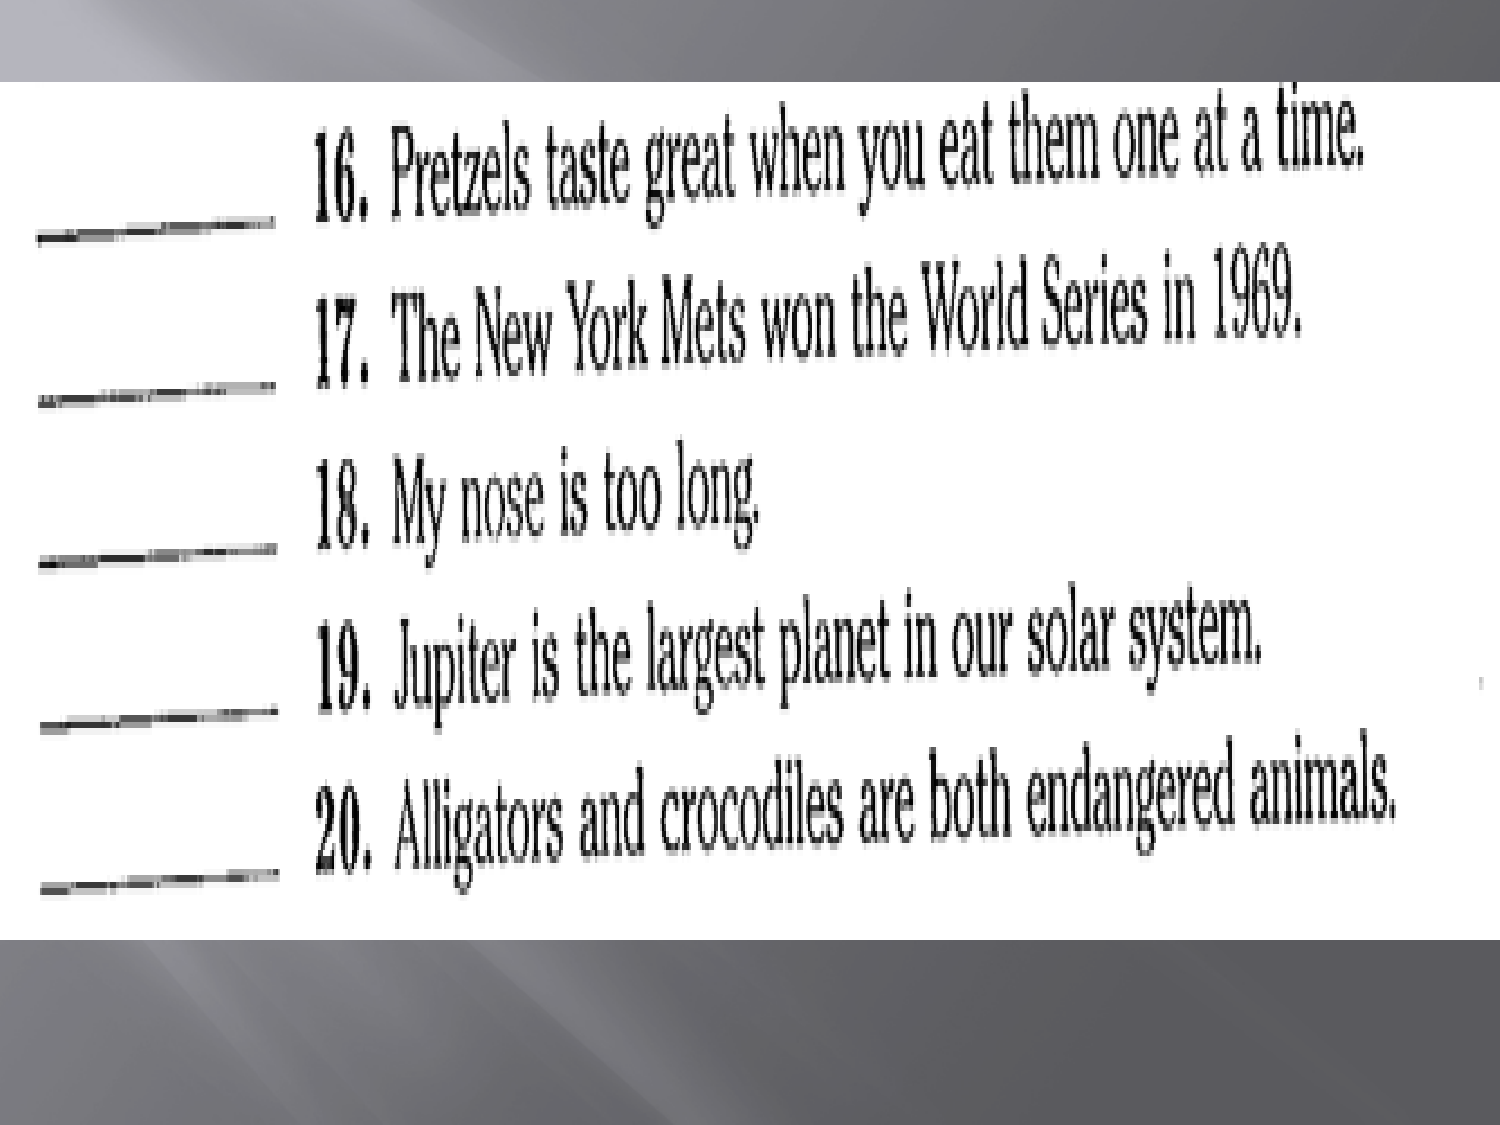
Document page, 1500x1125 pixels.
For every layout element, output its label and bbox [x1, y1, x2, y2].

picture [0, 82, 1500, 940]
